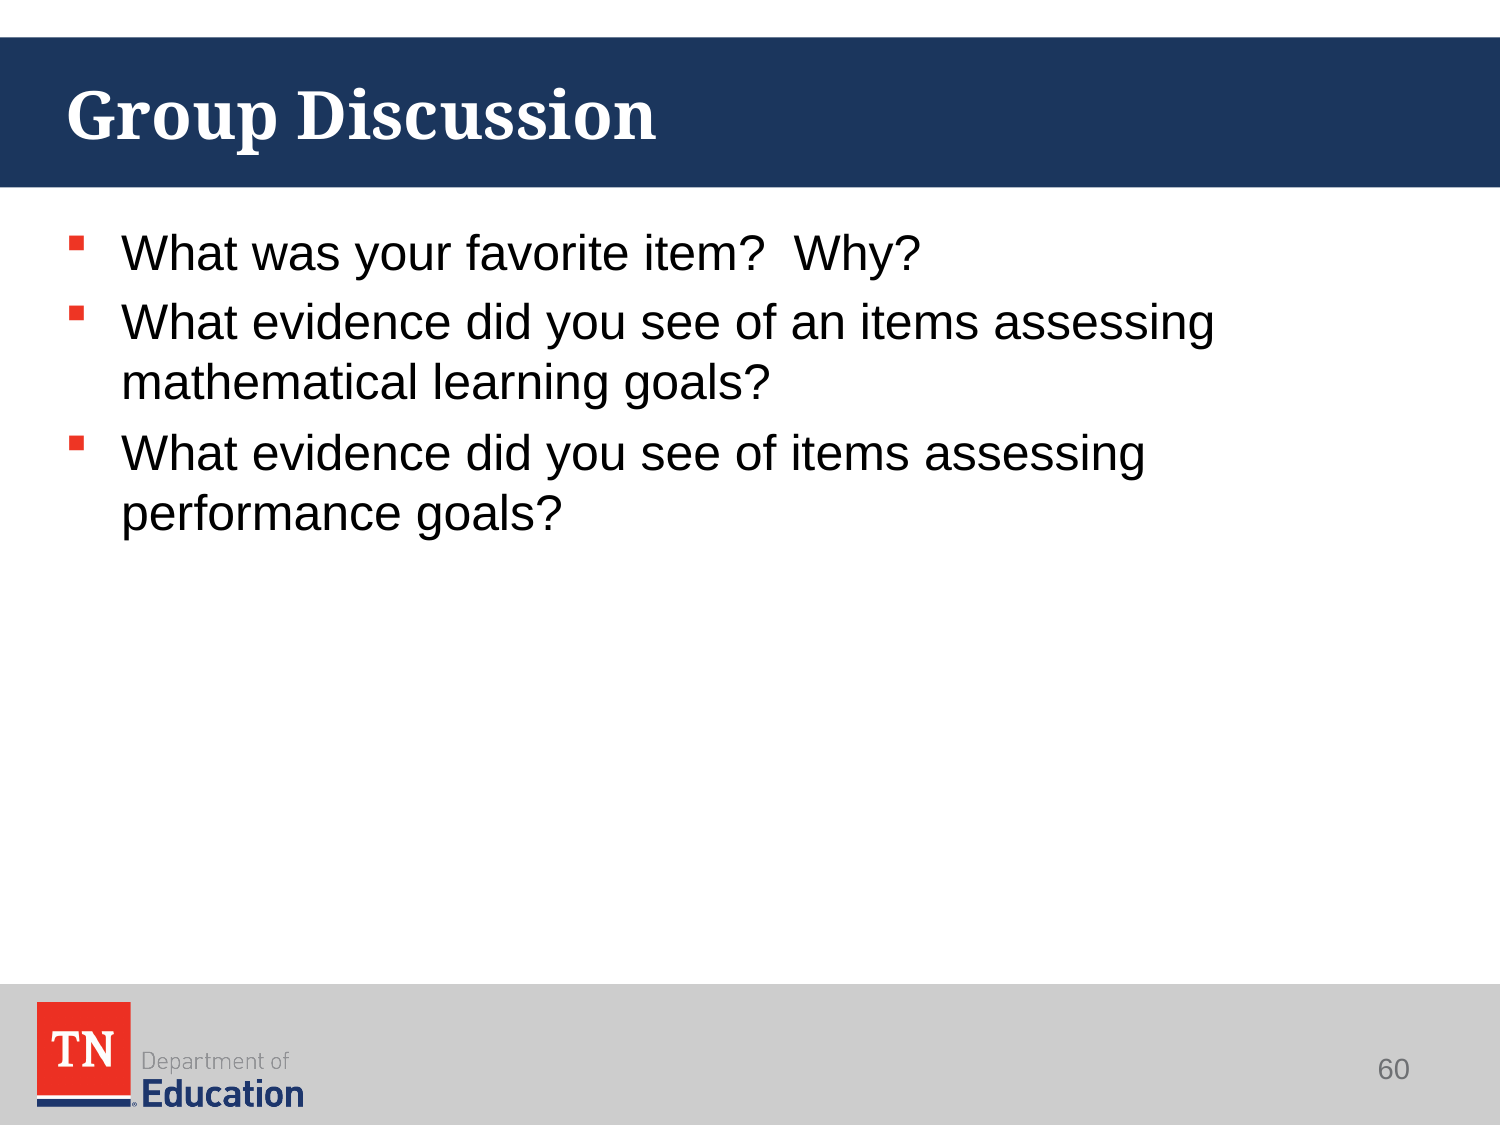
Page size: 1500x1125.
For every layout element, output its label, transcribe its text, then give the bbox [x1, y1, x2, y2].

title Group Discussion [50, 37, 1413, 188]
slide_number 60 [1350, 1042, 1425, 1103]
list What was your favorite item? Why? What evidence did you see of an items assessing mathematical learning goals? What evidence did you see of items assessing performance goals? [50, 212, 1425, 955]
picture [37, 1002, 303, 1107]
